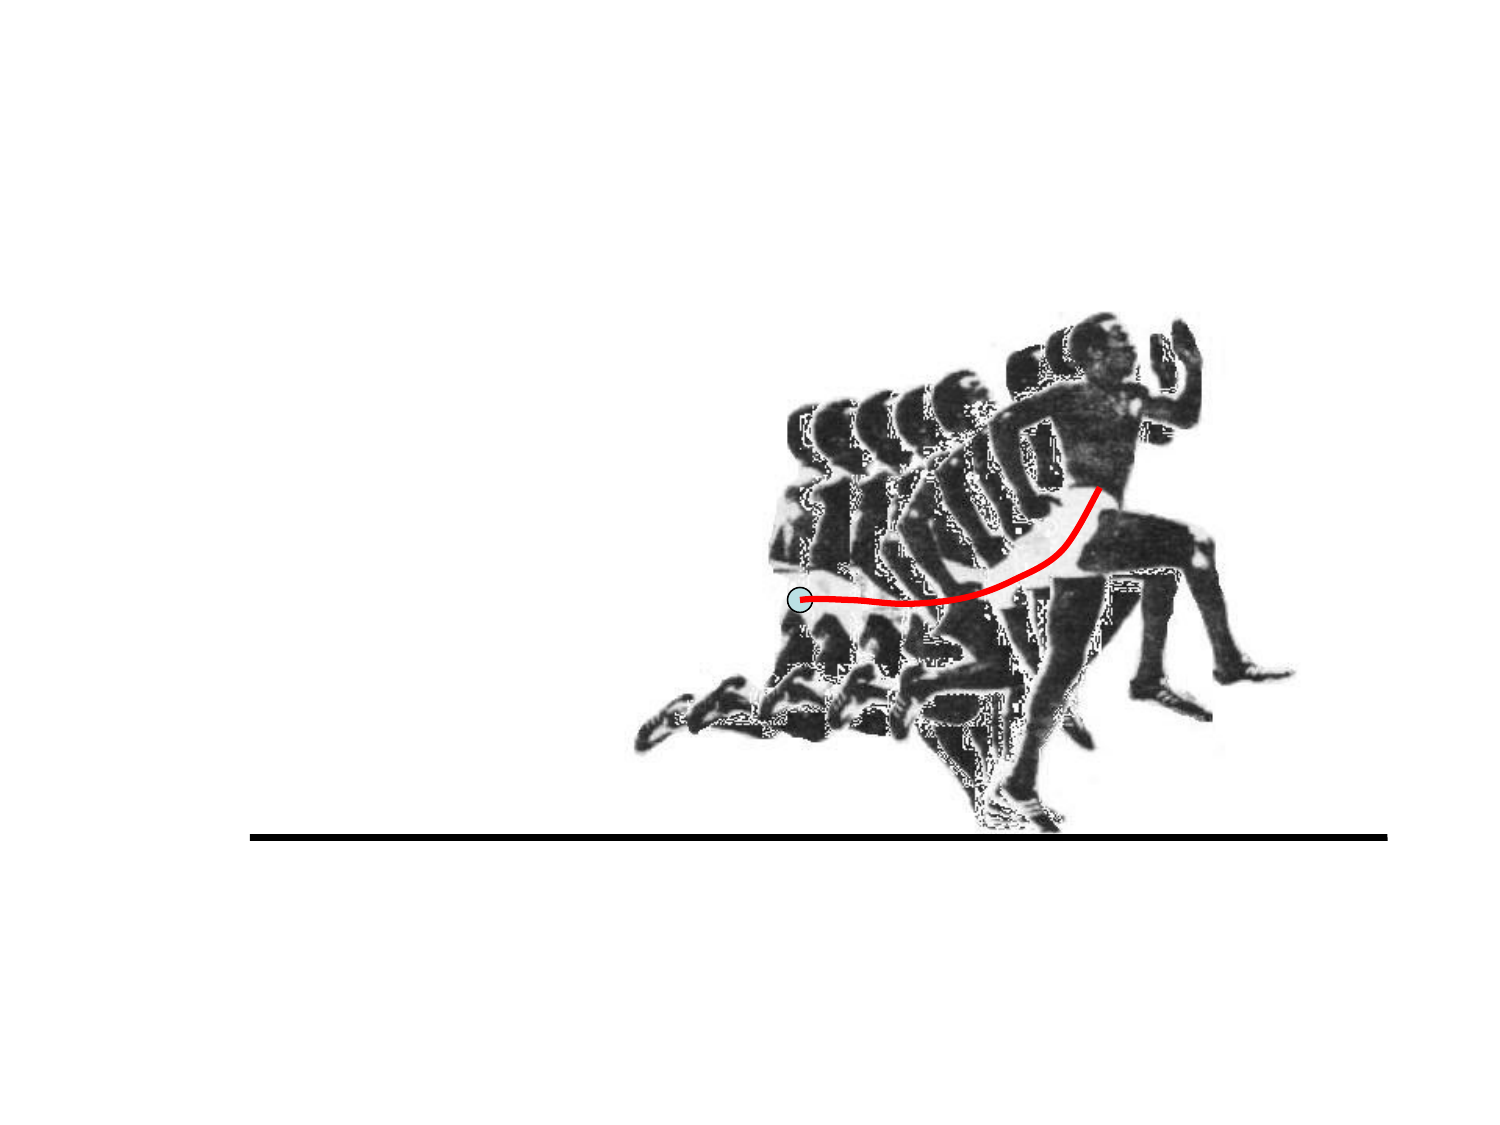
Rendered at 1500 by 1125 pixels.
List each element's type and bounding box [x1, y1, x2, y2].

picture [599, 237, 1377, 910]
